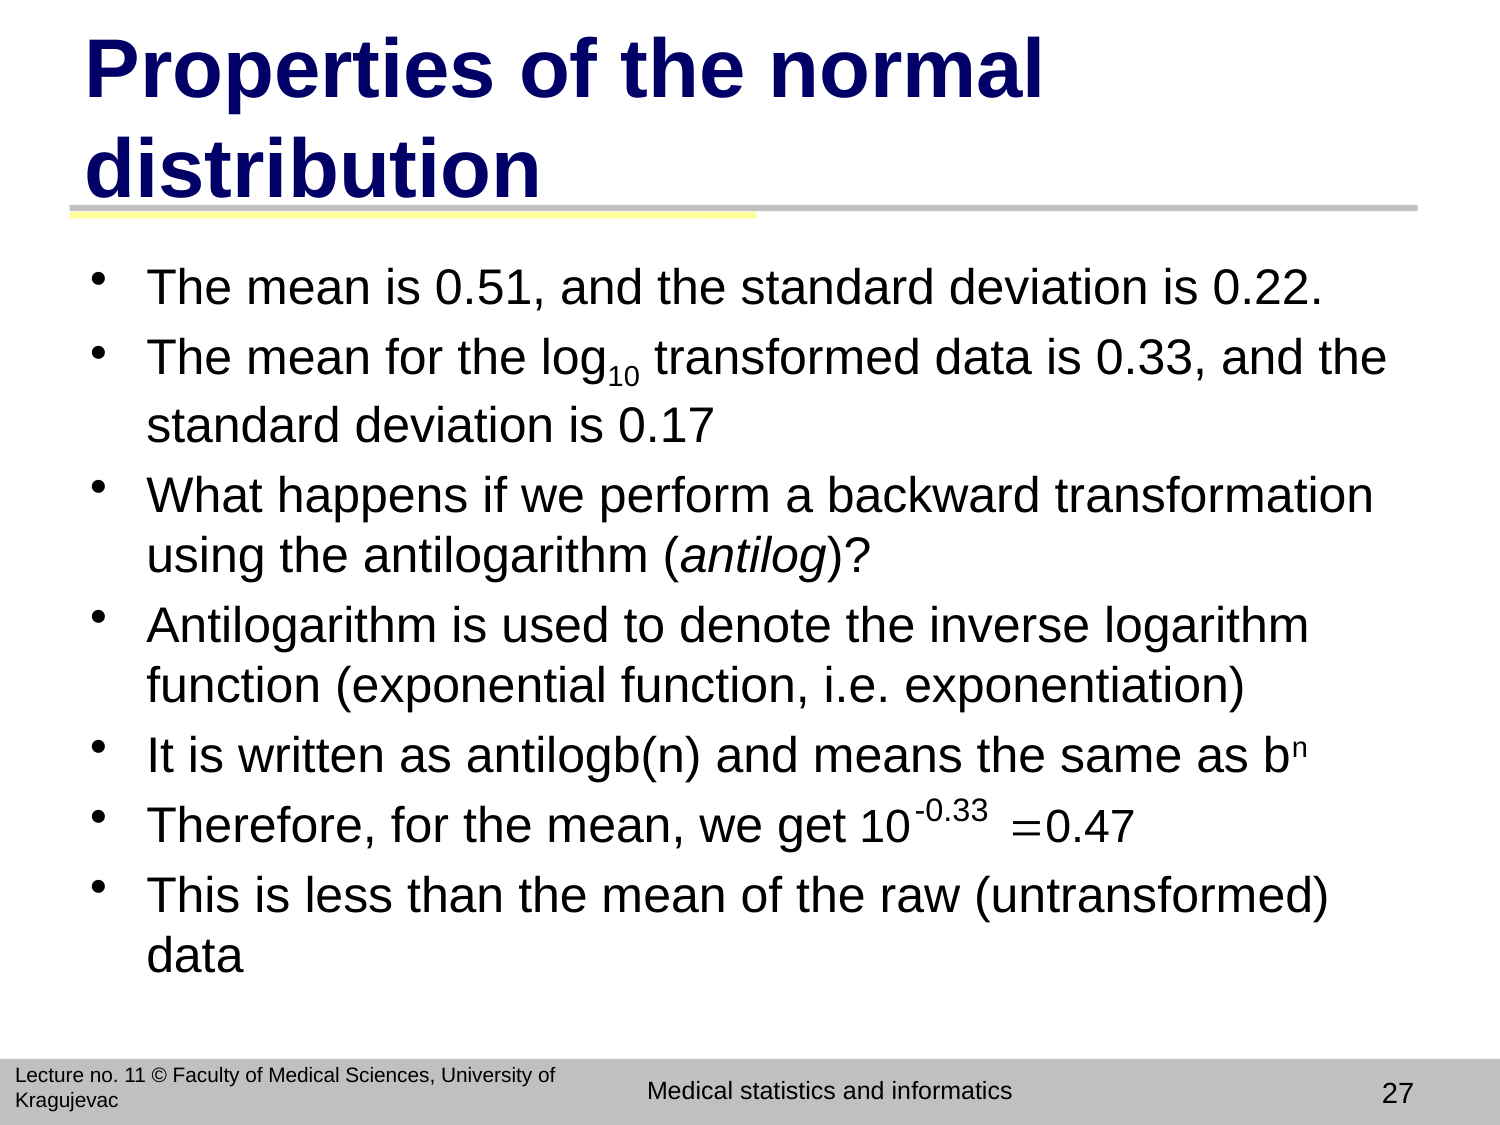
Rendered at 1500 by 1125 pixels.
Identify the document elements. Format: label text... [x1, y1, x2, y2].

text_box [854, 786, 1149, 857]
list The mean is 0.51, and the standard deviation is 0.22. The mean for the log10 transformed data is 0.33, and the standard deviation is 0.17 What happens if we perform a backward transformation using the antilogarithm (antilog)? Antilogarithm is used to denote the inverse logarithm function (exponential function, i.e. exponentiation) It is written as antilogb(n) and means the same as bn Therefore, for the mean, we get This is less than the mean of the raw (untransformed) data [74, 246, 1426, 1023]
title Properties of the normal distribution [69, 19, 1426, 208]
slide_number Lecture no. 11 © Faculty of Medical Sciences, University of Kragujevac [0, 1053, 612, 1108]
slide_number 27 [1163, 1066, 1430, 1125]
footer Medical statistics and informatics [512, 1066, 1149, 1125]
